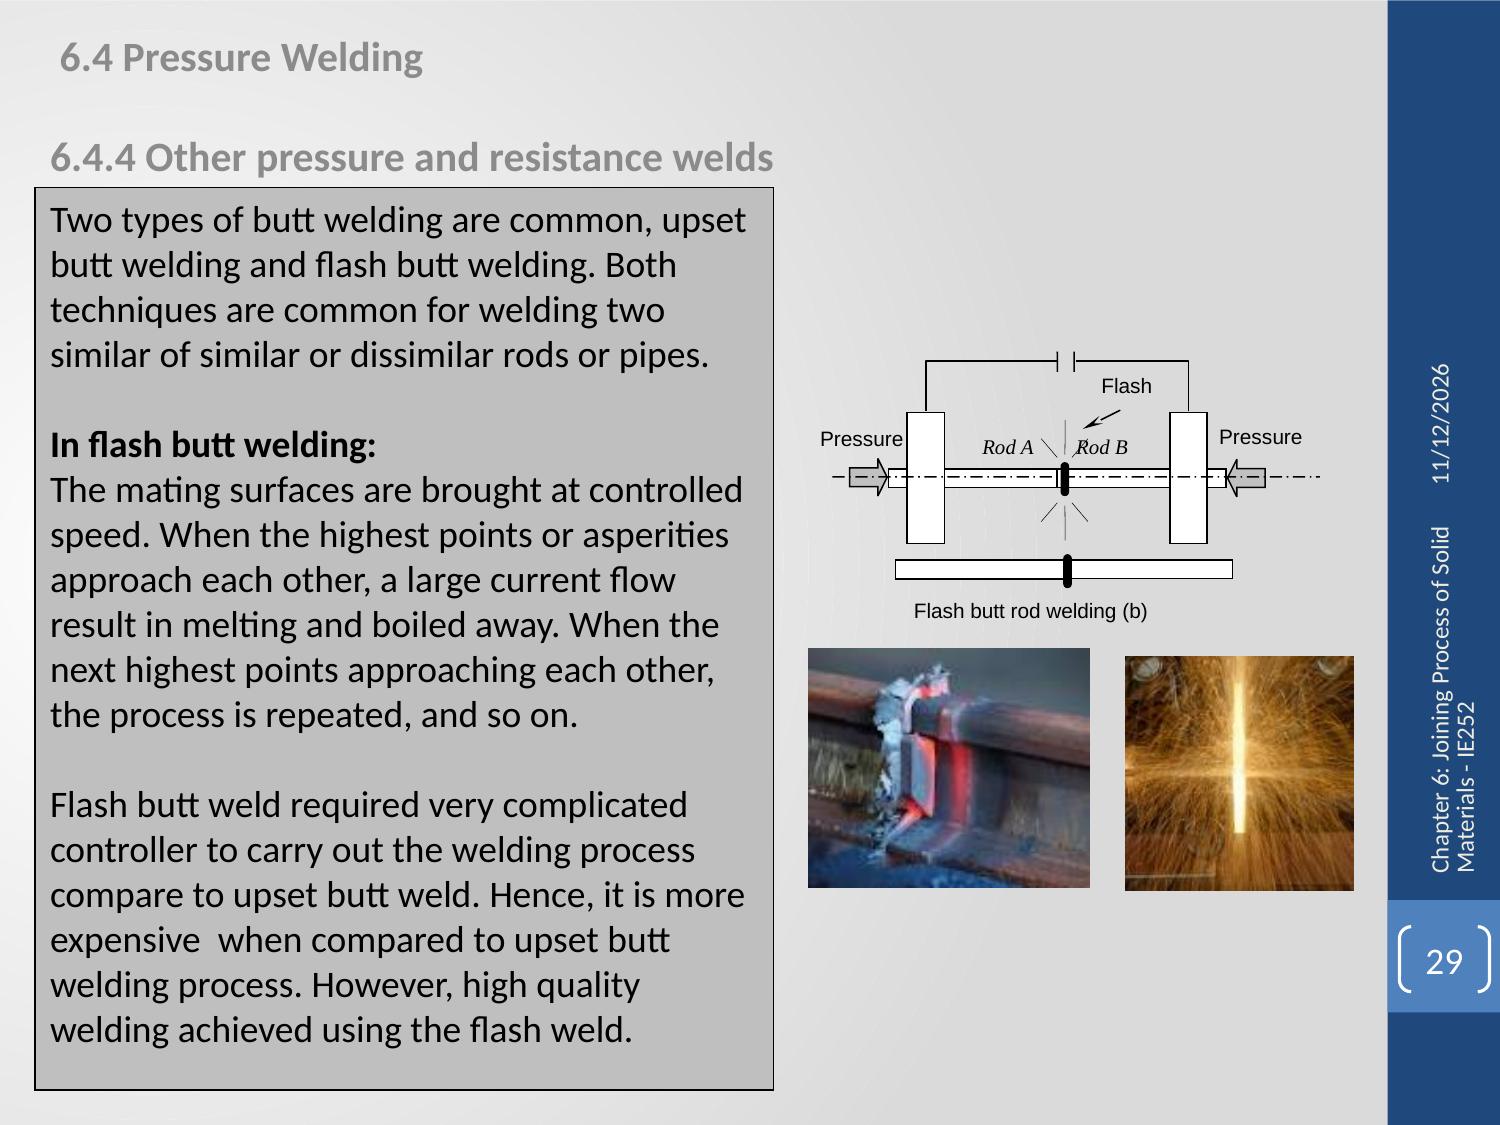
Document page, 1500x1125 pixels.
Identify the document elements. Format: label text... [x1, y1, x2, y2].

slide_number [1408, 100, 1469, 500]
slide_number 29 [1397, 925, 1492, 994]
footer Chapter 6: Joining Process of Solid Materials - IE252 [1408, 500, 1469, 889]
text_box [820, 351, 1320, 636]
picture [808, 648, 1091, 888]
text_box 6.4 Pressure Welding 6.4.4 Other pressure and resistance welds [35, 93, 1311, 188]
text_box Two types of butt welding are common, upset butt welding and flash butt welding. Both techniques are common for welding two similar of similar or dissimilar rods or pipes. In flash butt welding: The mating surfaces are brought at controlled speed. When the highest points or asperities approach each other, a large current flow result in melting and boiled away. When the next highest points approaching each other, the process is repeated, and so on. Flash butt weld required very complicated controller to carry out the welding process compare to upset butt weld. Hence, it is more expensive when compared to upset butt welding process. However, high quality welding achieved using the flash weld. [35, 187, 774, 1090]
picture [1124, 656, 1354, 891]
